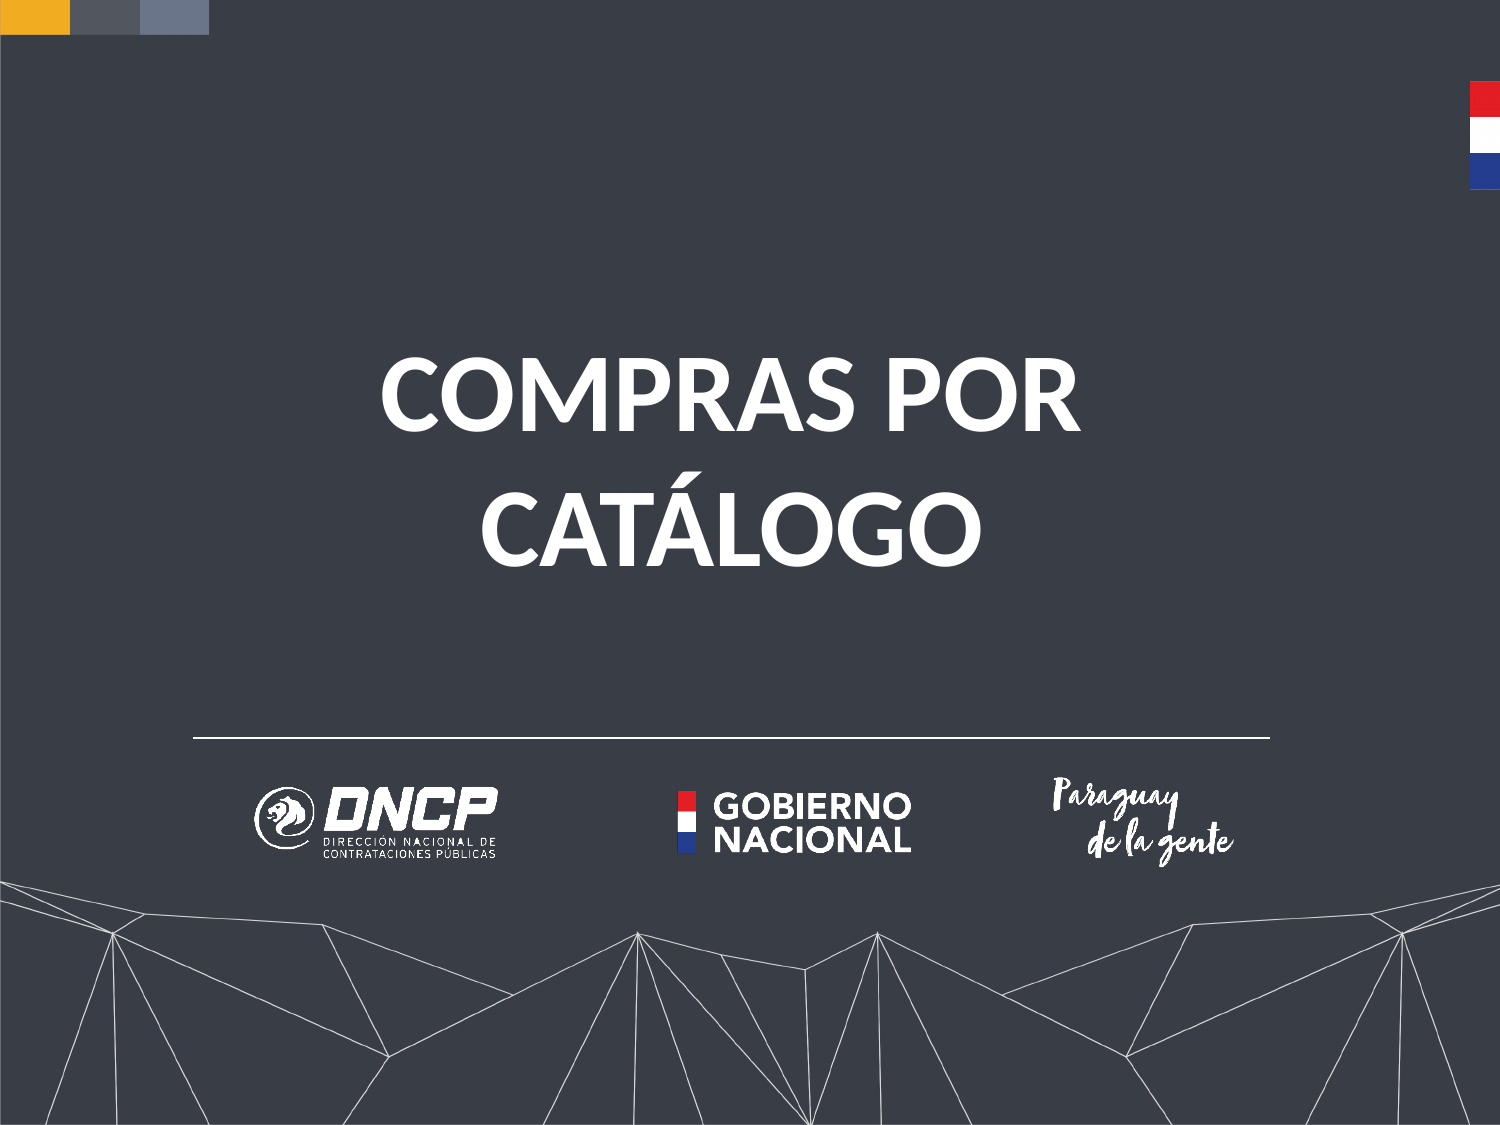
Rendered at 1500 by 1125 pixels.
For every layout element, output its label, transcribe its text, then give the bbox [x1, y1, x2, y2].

text_box COMPRAS POR CATÁLOGO [213, 311, 1251, 597]
picture [0, 0, 1500, 1125]
